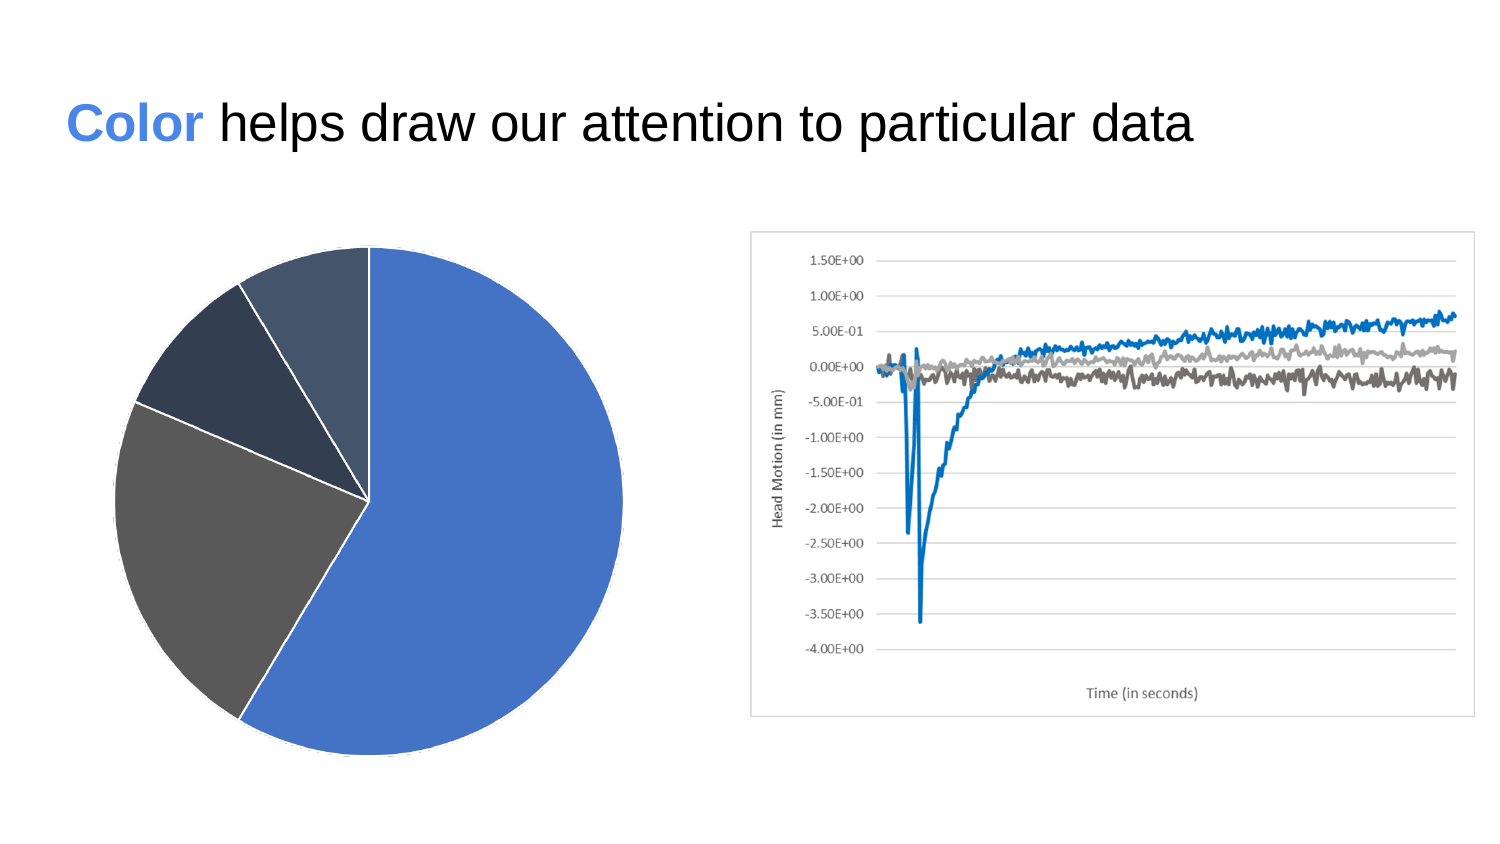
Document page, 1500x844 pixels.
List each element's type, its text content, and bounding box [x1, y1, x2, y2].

picture [25, 230, 711, 771]
title Color helps draw our attention to particular data [51, 72, 1449, 167]
picture [749, 230, 1476, 718]
